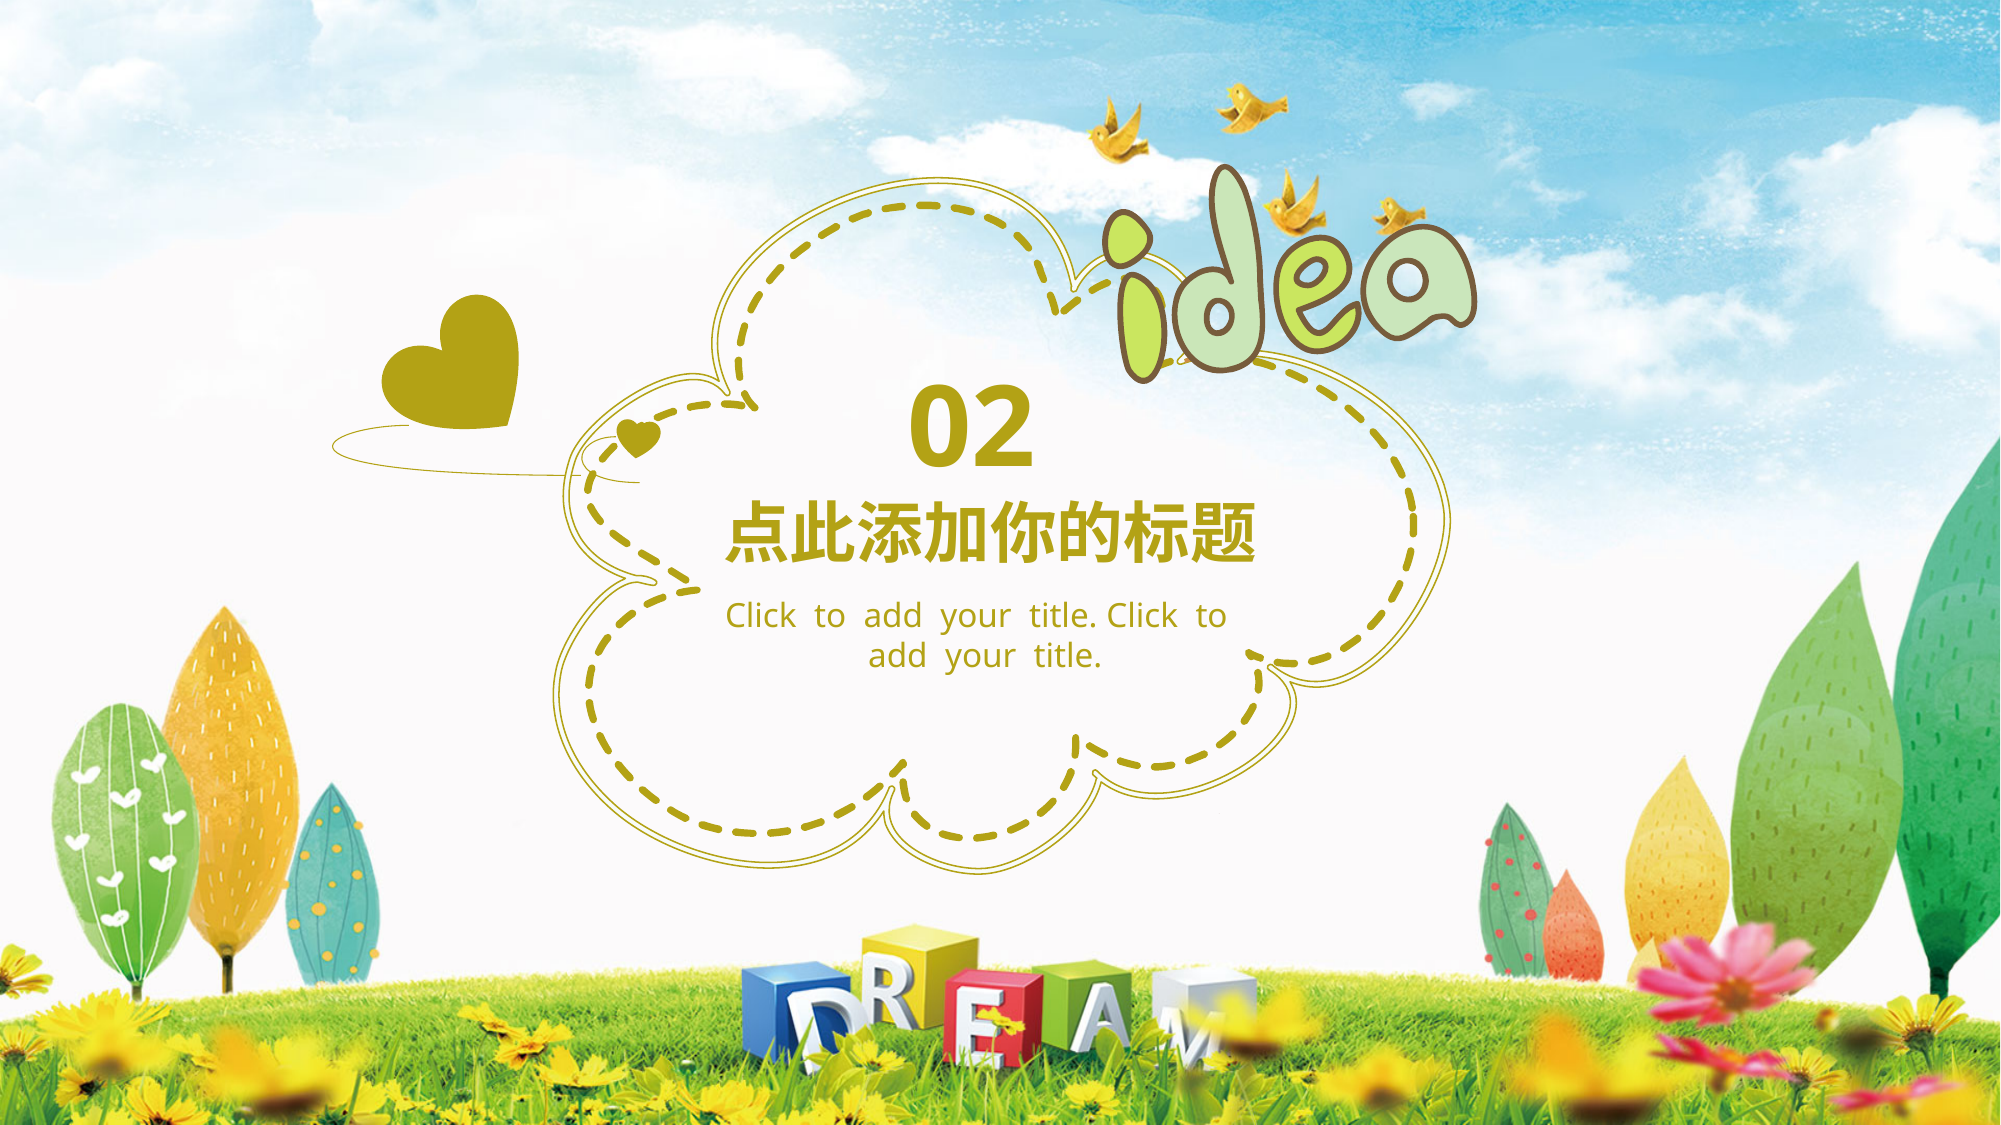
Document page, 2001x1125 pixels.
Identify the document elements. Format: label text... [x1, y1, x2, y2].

text_box [1370, 429, 1388, 449]
text_box [553, 350, 1451, 875]
text_box [1037, 798, 1056, 817]
text_box [737, 322, 748, 346]
text_box [900, 778, 910, 802]
text_box [699, 822, 722, 833]
text_box [1185, 751, 1207, 764]
text_box [676, 587, 696, 596]
text_box [939, 831, 963, 841]
text_box [1405, 488, 1416, 511]
text_box [863, 783, 883, 801]
text_box [638, 550, 660, 565]
text_box [1014, 232, 1032, 251]
text_box [1124, 278, 1161, 377]
text_box [585, 665, 595, 688]
text_box [1007, 819, 1029, 833]
text_box [721, 401, 745, 409]
text_box [818, 223, 840, 239]
text_box [588, 503, 604, 525]
text_box [1089, 279, 1111, 294]
text_box [1109, 216, 1147, 263]
text_box [1275, 659, 1298, 667]
text_box [1286, 369, 1308, 383]
text_box [834, 803, 855, 818]
text_box 点此添加你的标题 [708, 483, 1338, 579]
text_box [1241, 703, 1256, 725]
text_box [849, 209, 872, 222]
text_box [1273, 234, 1362, 355]
text_box [766, 264, 784, 284]
text_box [1410, 513, 1417, 537]
text_box [1308, 653, 1331, 665]
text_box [389, 317, 573, 486]
text_box [732, 829, 756, 837]
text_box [609, 423, 662, 472]
text_box Click to add your title. Click to add your title. [696, 587, 1275, 682]
text_box [595, 634, 611, 656]
text_box [1360, 223, 1478, 342]
text_box [599, 447, 609, 462]
text_box [1117, 271, 1168, 384]
text_box [616, 610, 636, 628]
text_box [984, 214, 1006, 229]
text_box [1316, 385, 1337, 401]
text_box [1386, 257, 1429, 303]
text_box [1253, 358, 1276, 370]
text_box [1034, 260, 1047, 283]
text_box [735, 357, 743, 381]
text_box [586, 699, 597, 723]
text_box [1061, 297, 1081, 314]
text_box [1403, 548, 1414, 571]
text_box [1388, 580, 1403, 602]
text_box [767, 828, 791, 837]
text_box [1162, 358, 1174, 368]
text_box [654, 408, 677, 421]
text_box [1060, 768, 1074, 791]
text_box [1367, 610, 1385, 630]
text_box [615, 761, 633, 781]
text_box [1117, 757, 1141, 769]
text_box [1216, 731, 1236, 748]
text_box [801, 818, 824, 831]
text_box [1367, 230, 1471, 335]
text_box [1255, 682, 1262, 693]
text_box [573, 177, 1106, 468]
text_box [1102, 209, 1154, 270]
text_box [951, 205, 974, 215]
text_box [667, 806, 689, 821]
text_box [1151, 762, 1175, 770]
picture [0, 0, 2001, 1125]
text_box [1293, 256, 1329, 289]
text_box [1047, 292, 1059, 315]
text_box [668, 567, 689, 583]
text_box [916, 202, 940, 209]
text_box [1072, 734, 1079, 758]
text_box [1345, 405, 1364, 423]
text_box [748, 291, 763, 313]
text_box [584, 471, 596, 494]
text_box 02 [823, 346, 1120, 497]
text_box [1171, 163, 1266, 374]
text_box [610, 530, 630, 547]
text_box [741, 390, 758, 411]
text_box [1178, 170, 1259, 367]
text_box [882, 203, 906, 212]
text_box [1144, 253, 1186, 282]
text_box [1391, 457, 1405, 479]
text_box [889, 759, 907, 777]
text_box [597, 732, 612, 754]
text_box [1203, 297, 1235, 337]
text_box [687, 401, 711, 411]
text_box [639, 787, 660, 804]
text_box [1086, 742, 1108, 757]
text_box [911, 811, 930, 830]
text_box [790, 242, 811, 259]
text_box [973, 832, 997, 841]
text_box [1340, 635, 1361, 652]
text_box [644, 594, 666, 608]
text_box [1279, 241, 1355, 348]
